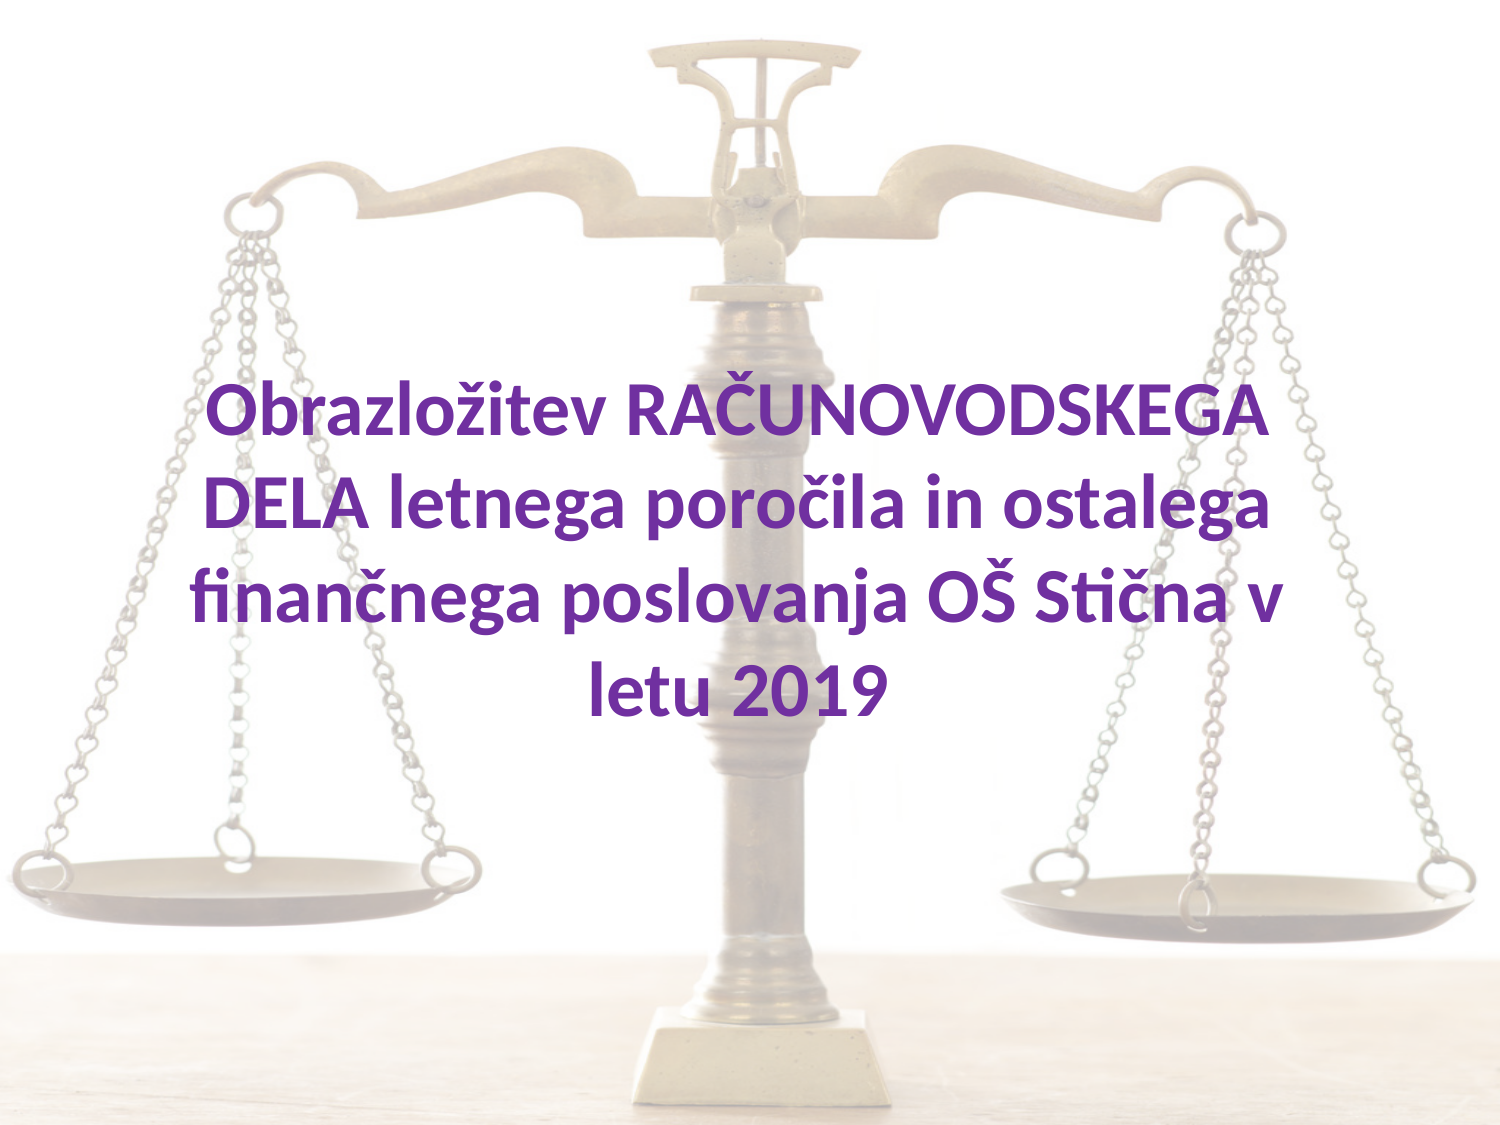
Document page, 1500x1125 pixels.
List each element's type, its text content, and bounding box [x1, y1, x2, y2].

title Obrazložitev RAČUNOVODSKEGA DELA letnega poročila in ostalega finančnega poslovanja OŠ Stična v letu 2019 [112, 349, 1365, 740]
